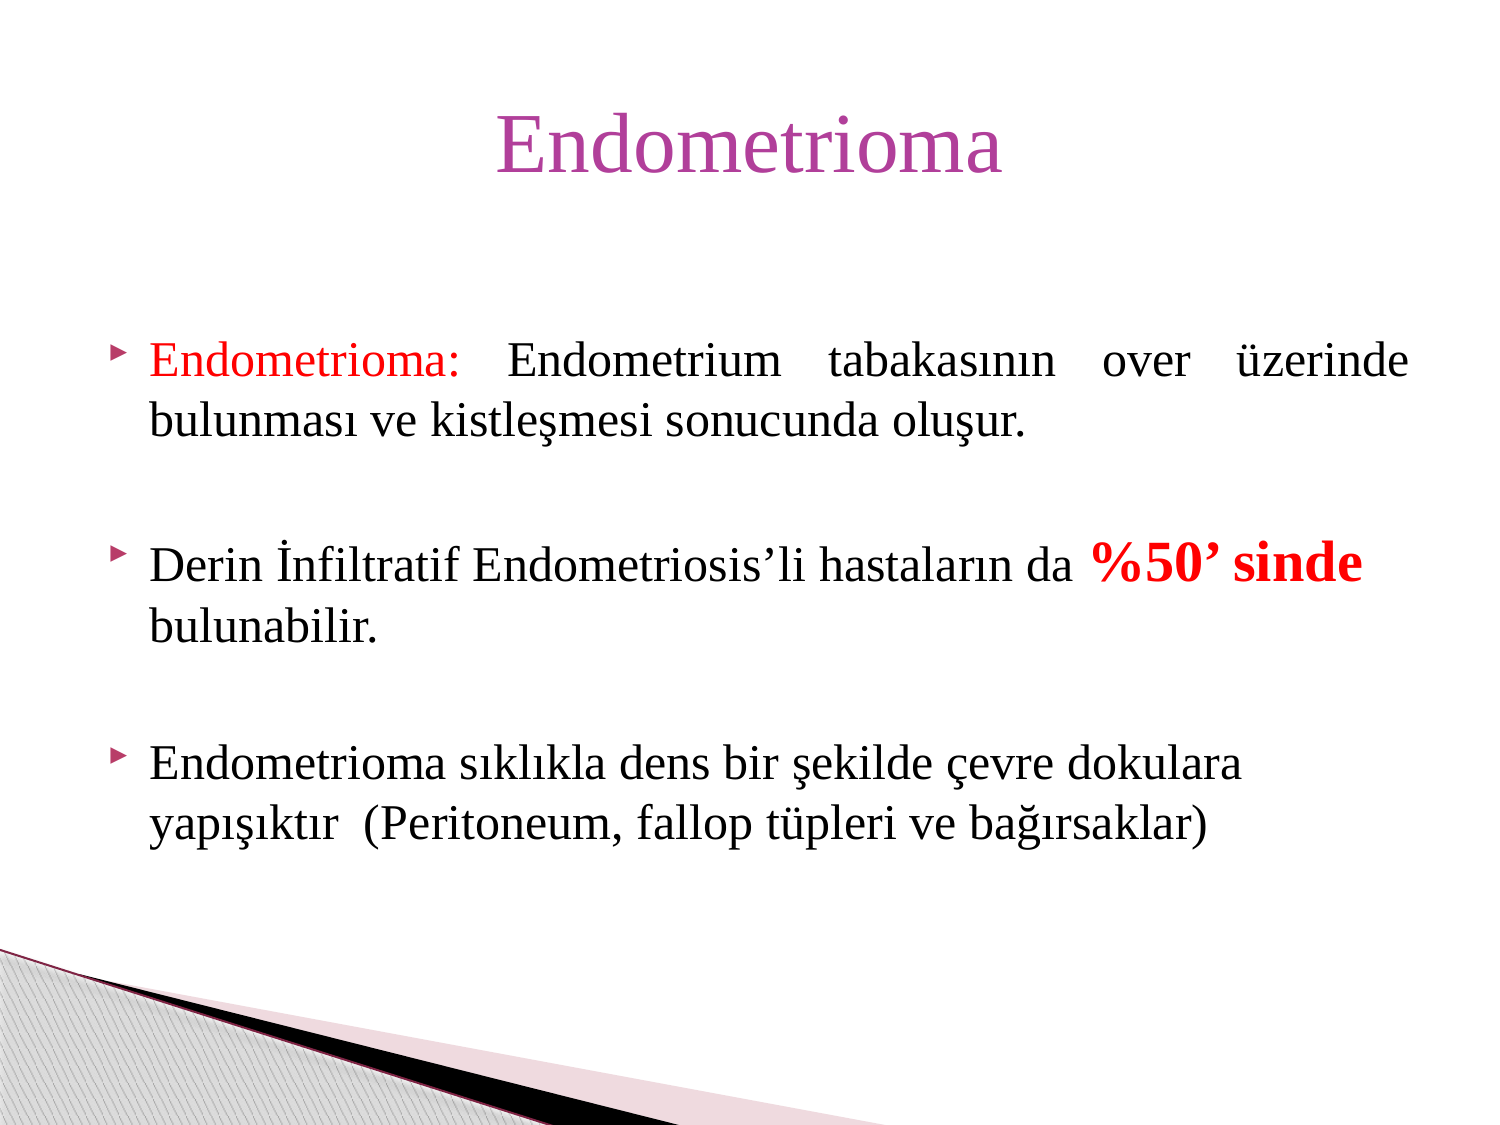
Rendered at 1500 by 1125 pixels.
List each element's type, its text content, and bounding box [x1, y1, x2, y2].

list Endometrioma: Endometrium tabakasının over üzerinde bulunması ve kistleşmesi sonucunda oluşur. Derin İnfiltratif Endometriosis’li hastaların da %50’ sinde bulunabilir. Endometrioma sıklıkla dens bir şekilde çevre dokulara yapışıktır (Peritoneum, fallop tüpleri ve bağırsaklar) [75, 243, 1425, 986]
title Endometrioma [75, 45, 1425, 233]
